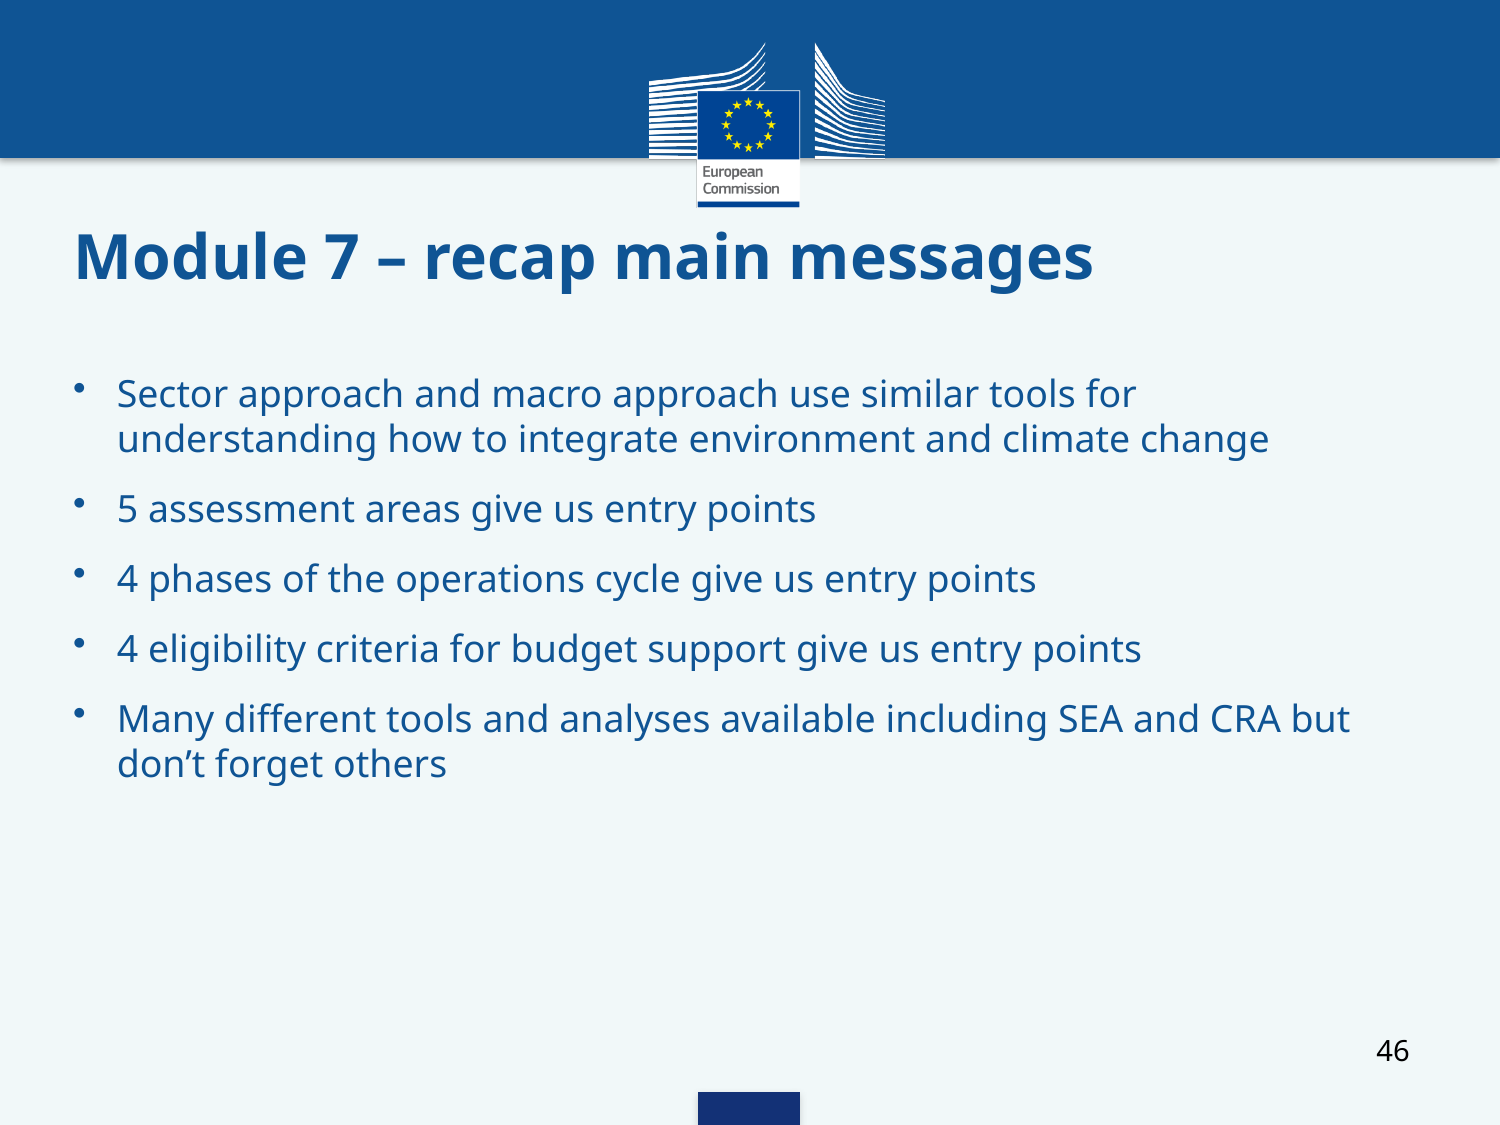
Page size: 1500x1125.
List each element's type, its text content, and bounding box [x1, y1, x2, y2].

title Module 7 – recap main messages [0, 153, 1350, 356]
text_box Sector approach and macro approach use similar tools for understanding how to integrate environment and climate change 5 assessment areas give us entry points 4 phases of the operations cycle give us entry points 4 eligibility criteria for budget support give us entry points Many different tools and analyses available including SEA and CRA but don’t forget others [0, 362, 1400, 793]
picture [649, 42, 885, 153]
slide_number 46 [1074, 1024, 1426, 1103]
